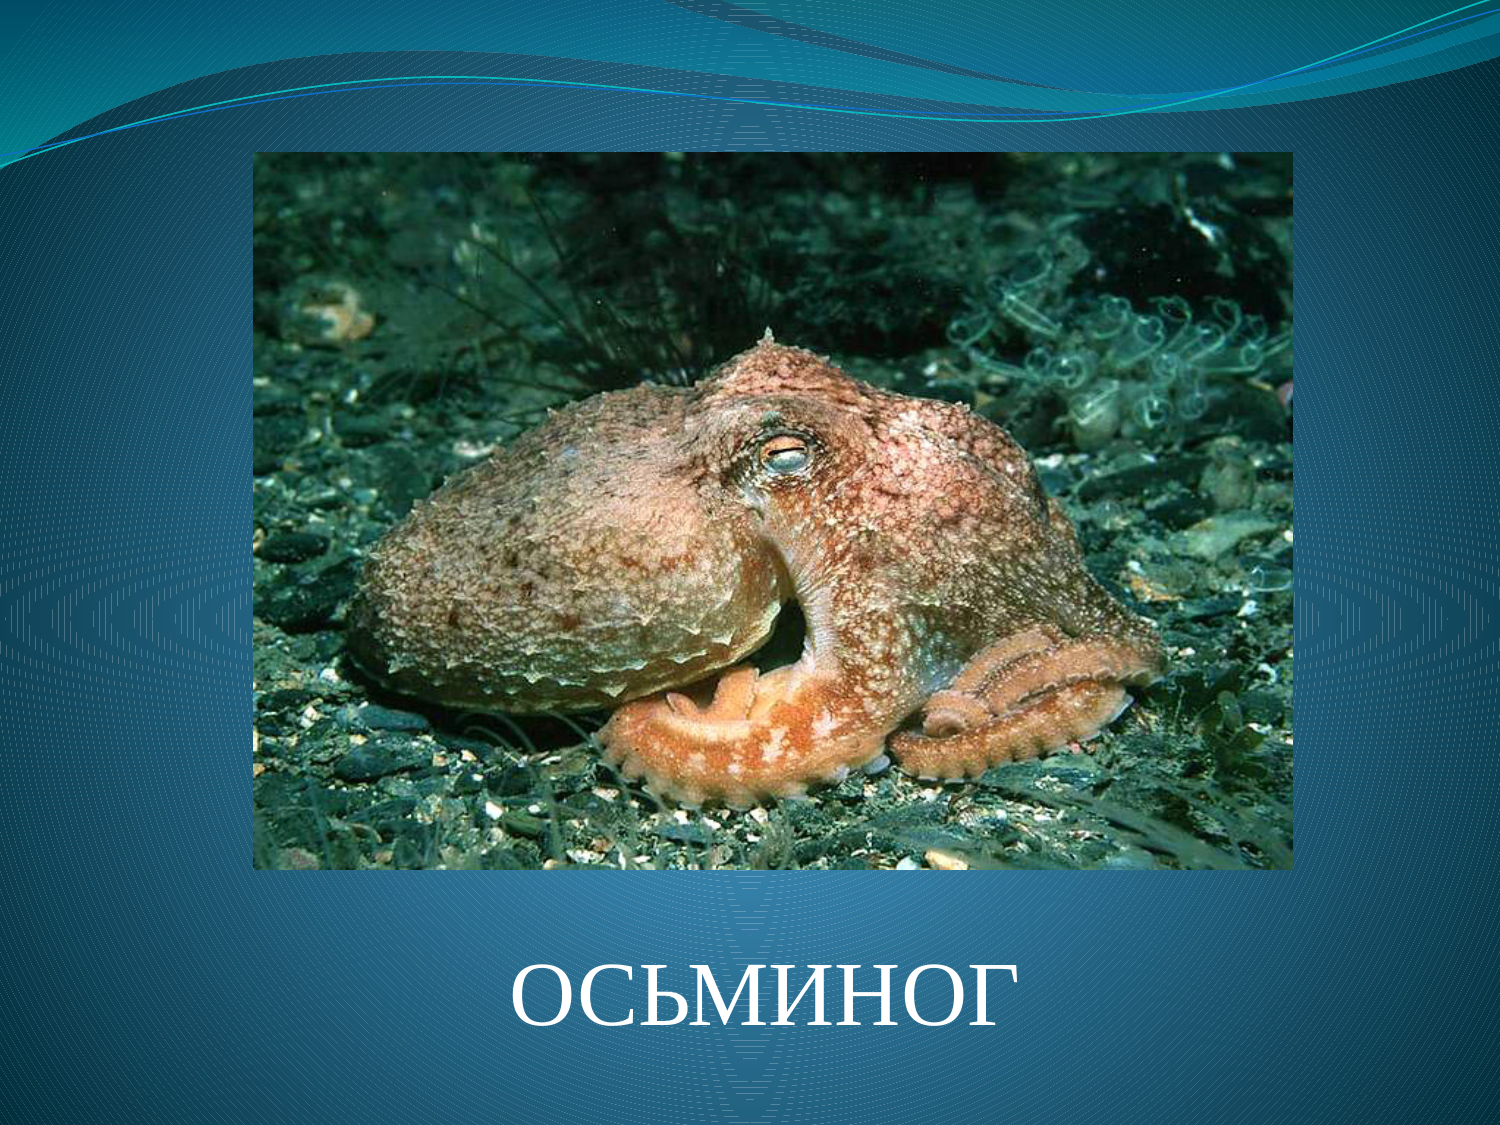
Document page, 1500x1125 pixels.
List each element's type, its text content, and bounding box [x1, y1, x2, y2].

picture [253, 152, 1293, 870]
list ОСЬМИНОГ [111, 904, 1388, 1125]
